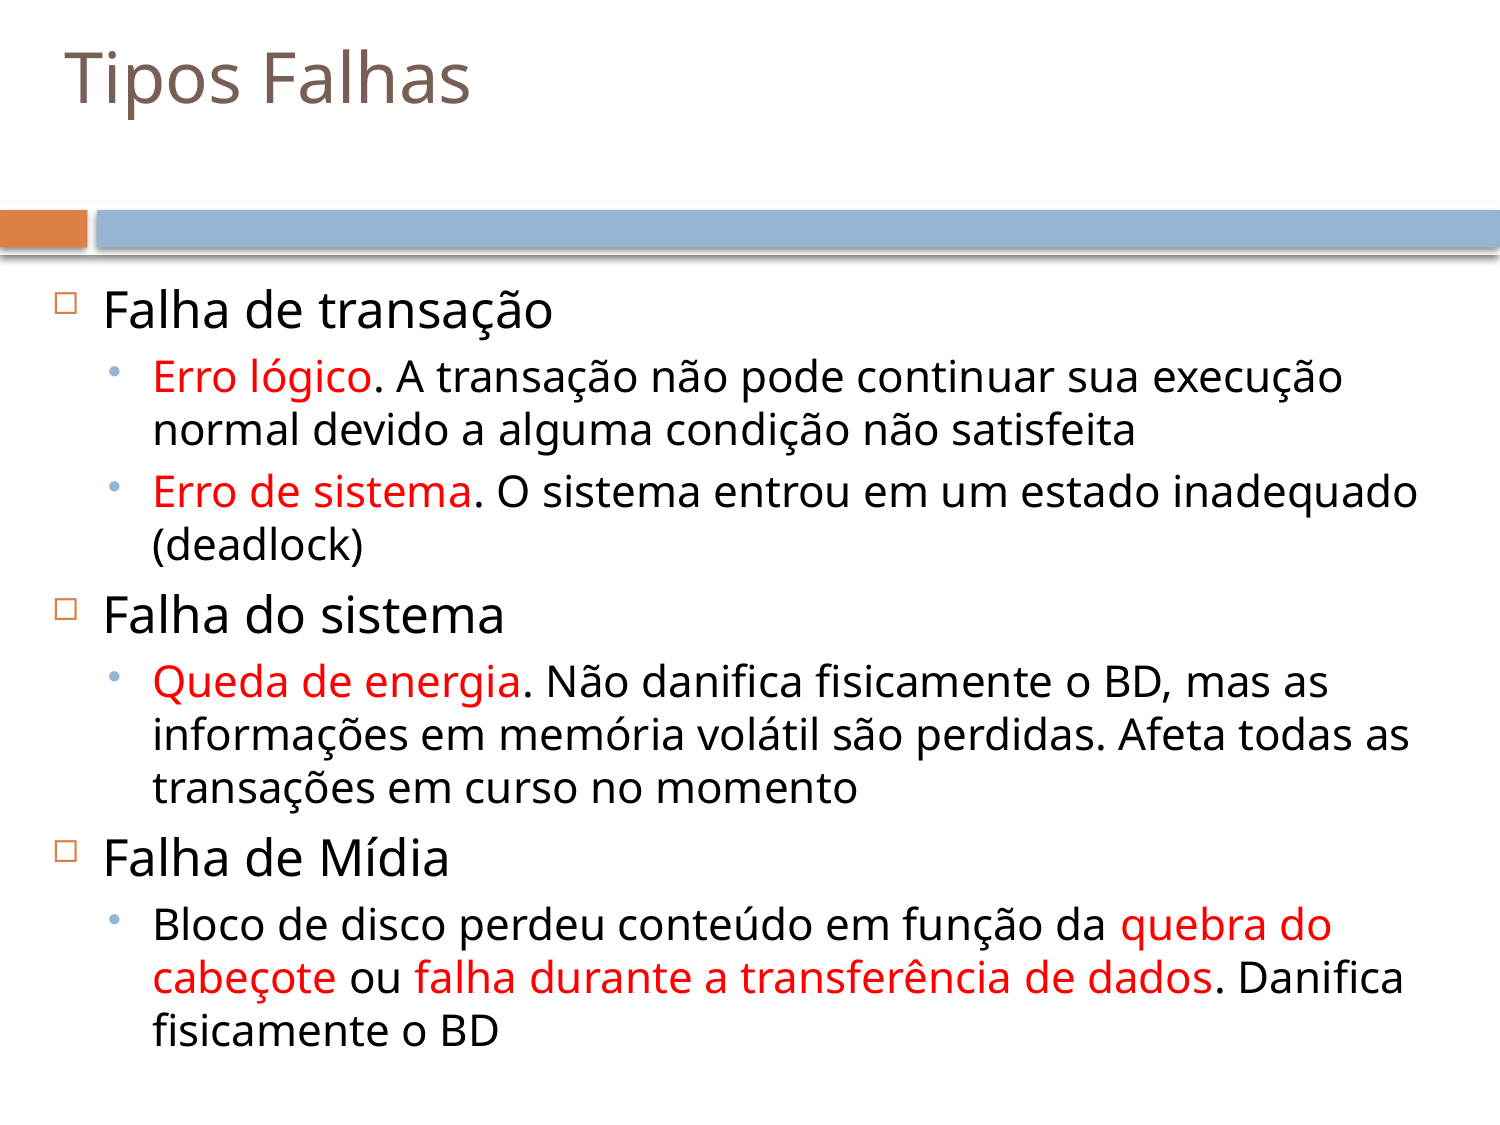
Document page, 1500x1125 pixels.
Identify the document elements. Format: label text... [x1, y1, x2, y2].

title Tipos Falhas [50, 24, 1450, 125]
list Falha de transação Erro lógico. A transação não pode continuar sua execução normal devido a alguma condição não satisfeita Erro de sistema. O sistema entrou em um estado inadequado (deadlock) Falha do sistema Queda de energia. Não danifica fisicamente o BD, mas as informações em memória volátil são perdidas. Afeta todas as transações em curso no momento Falha de Mídia Bloco de disco perdeu conteúdo em função da quebra do cabeçote ou falha durante a transferência de dados. Danifica fisicamente o BD [37, 269, 1463, 1063]
